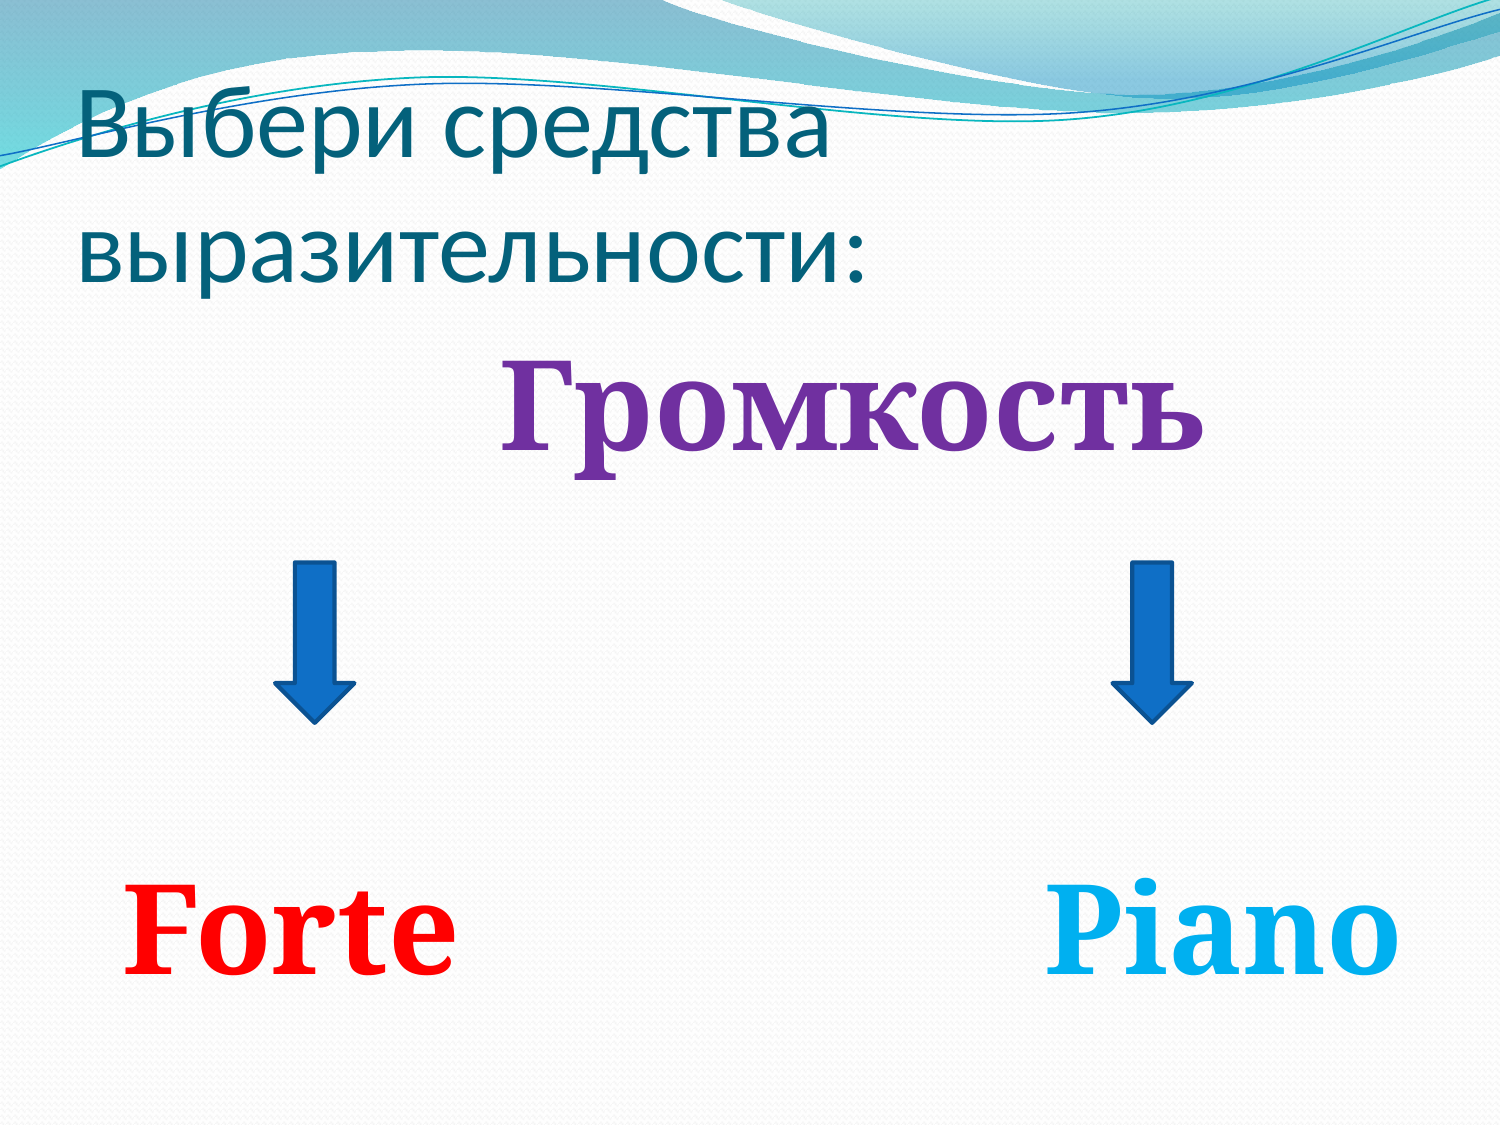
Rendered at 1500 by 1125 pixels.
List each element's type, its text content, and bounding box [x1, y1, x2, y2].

title Выбери средства выразительности: [74, 115, 1426, 304]
text_box [273, 560, 357, 725]
text_box [1110, 560, 1194, 725]
list Громкость Forte Piano [74, 317, 1426, 1038]
